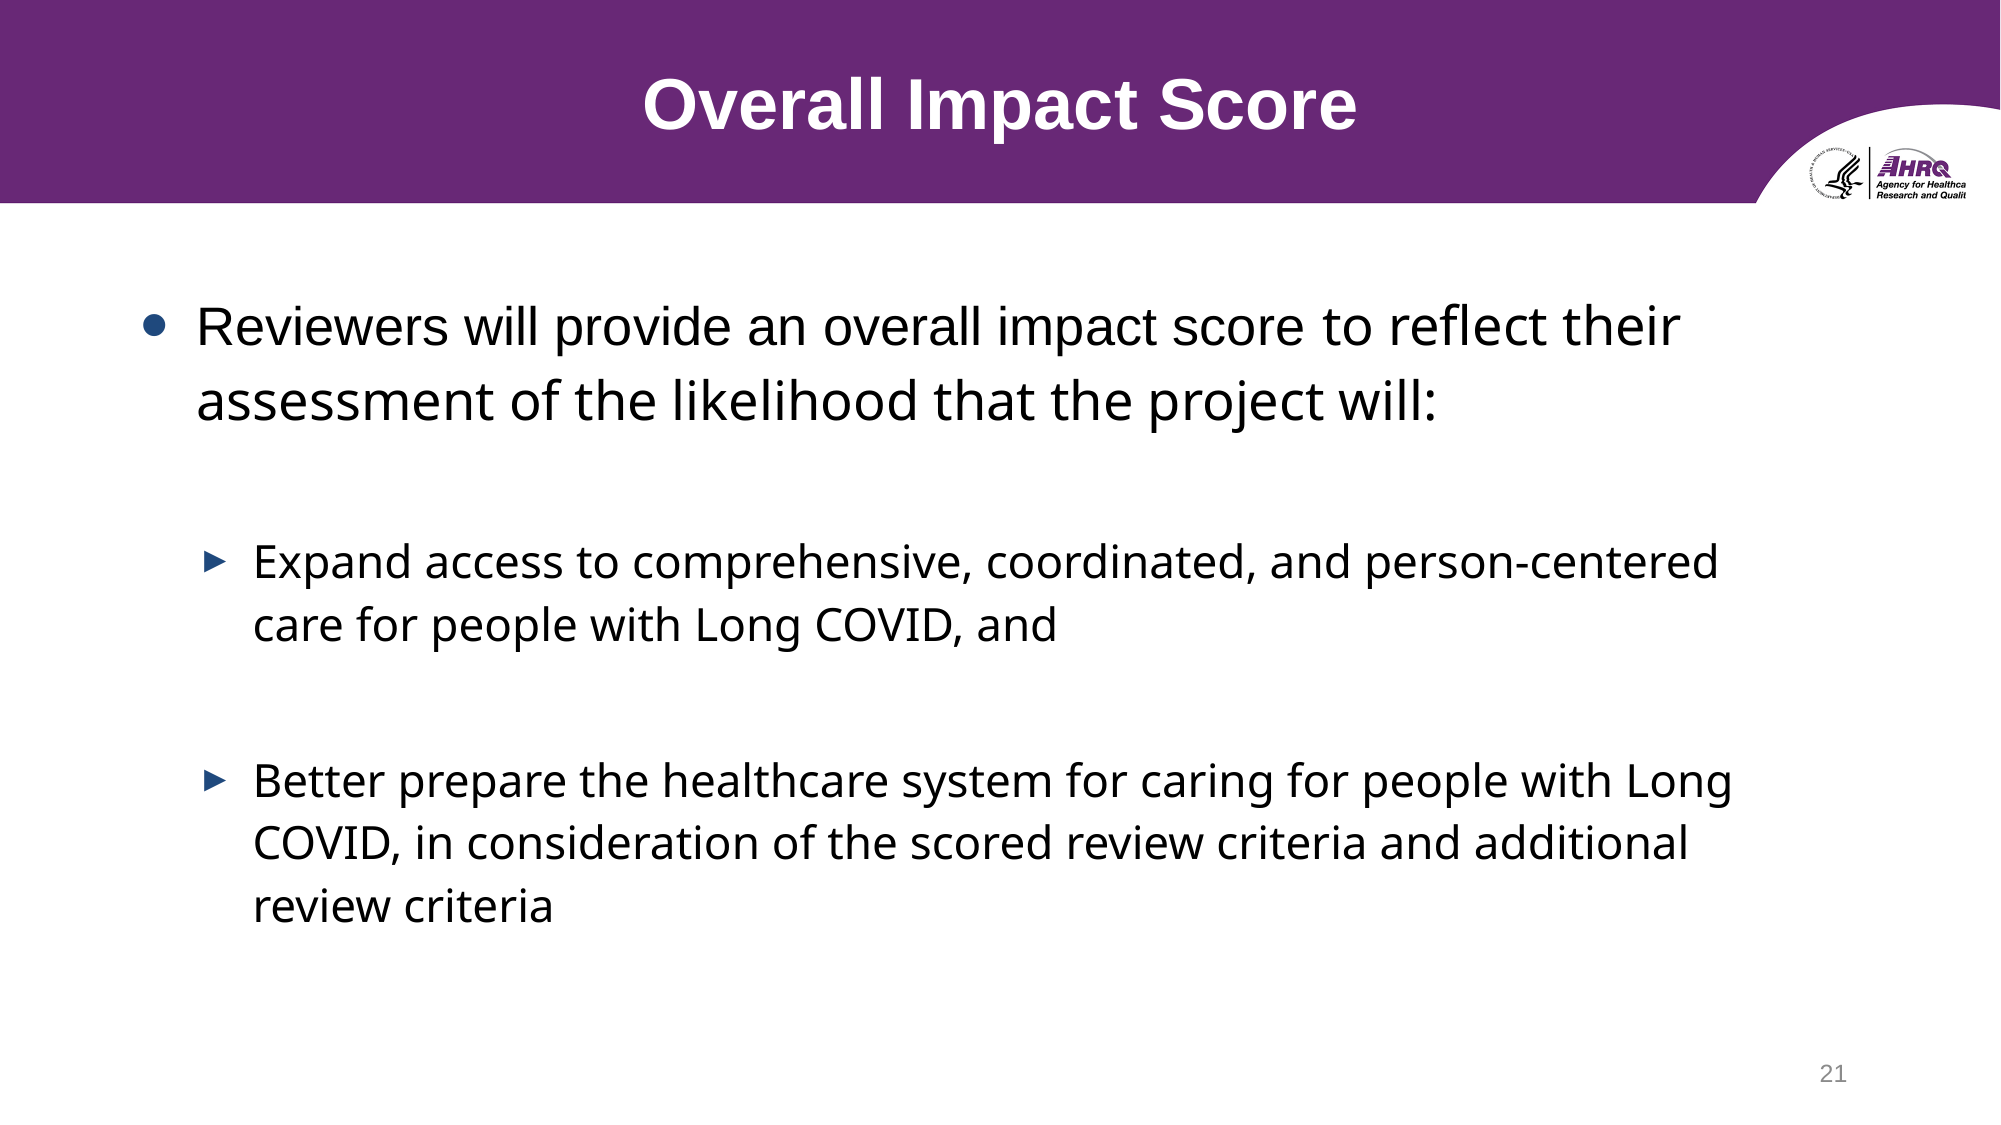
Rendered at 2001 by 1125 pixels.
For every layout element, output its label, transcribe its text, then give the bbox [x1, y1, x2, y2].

picture [0, 0, 2001, 1125]
title Overall Impact Score [275, 50, 1725, 152]
list Reviewers will provide an overall impact score to reflect their assessment of the likelihood that the project will: Expand access to comprehensive, coordinated, and person-centered care for people with Long COVID, and Better prepare the healthcare system for caring for people with Long COVID, in consideration of the scored review criteria and additional review criteria [125, 275, 1750, 1018]
slide_number 21 [1412, 1042, 1863, 1103]
